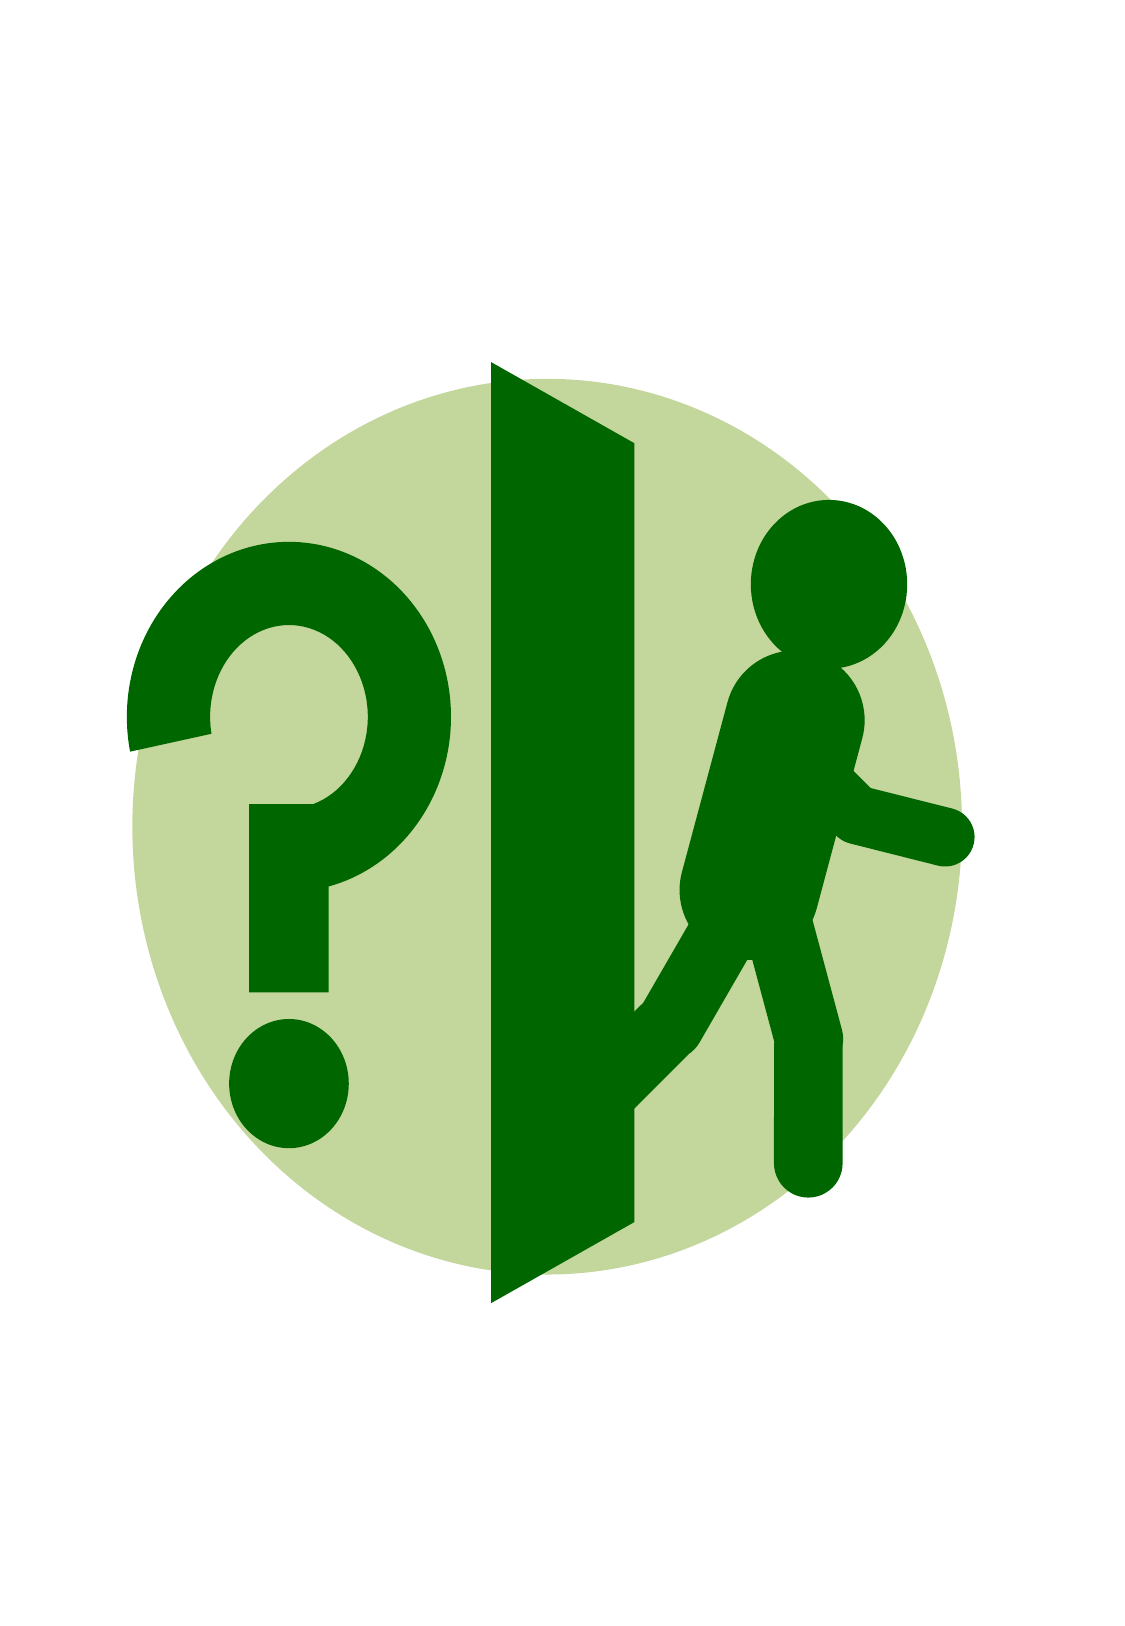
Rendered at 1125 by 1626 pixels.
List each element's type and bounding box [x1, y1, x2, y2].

text_box [126, 361, 977, 1304]
